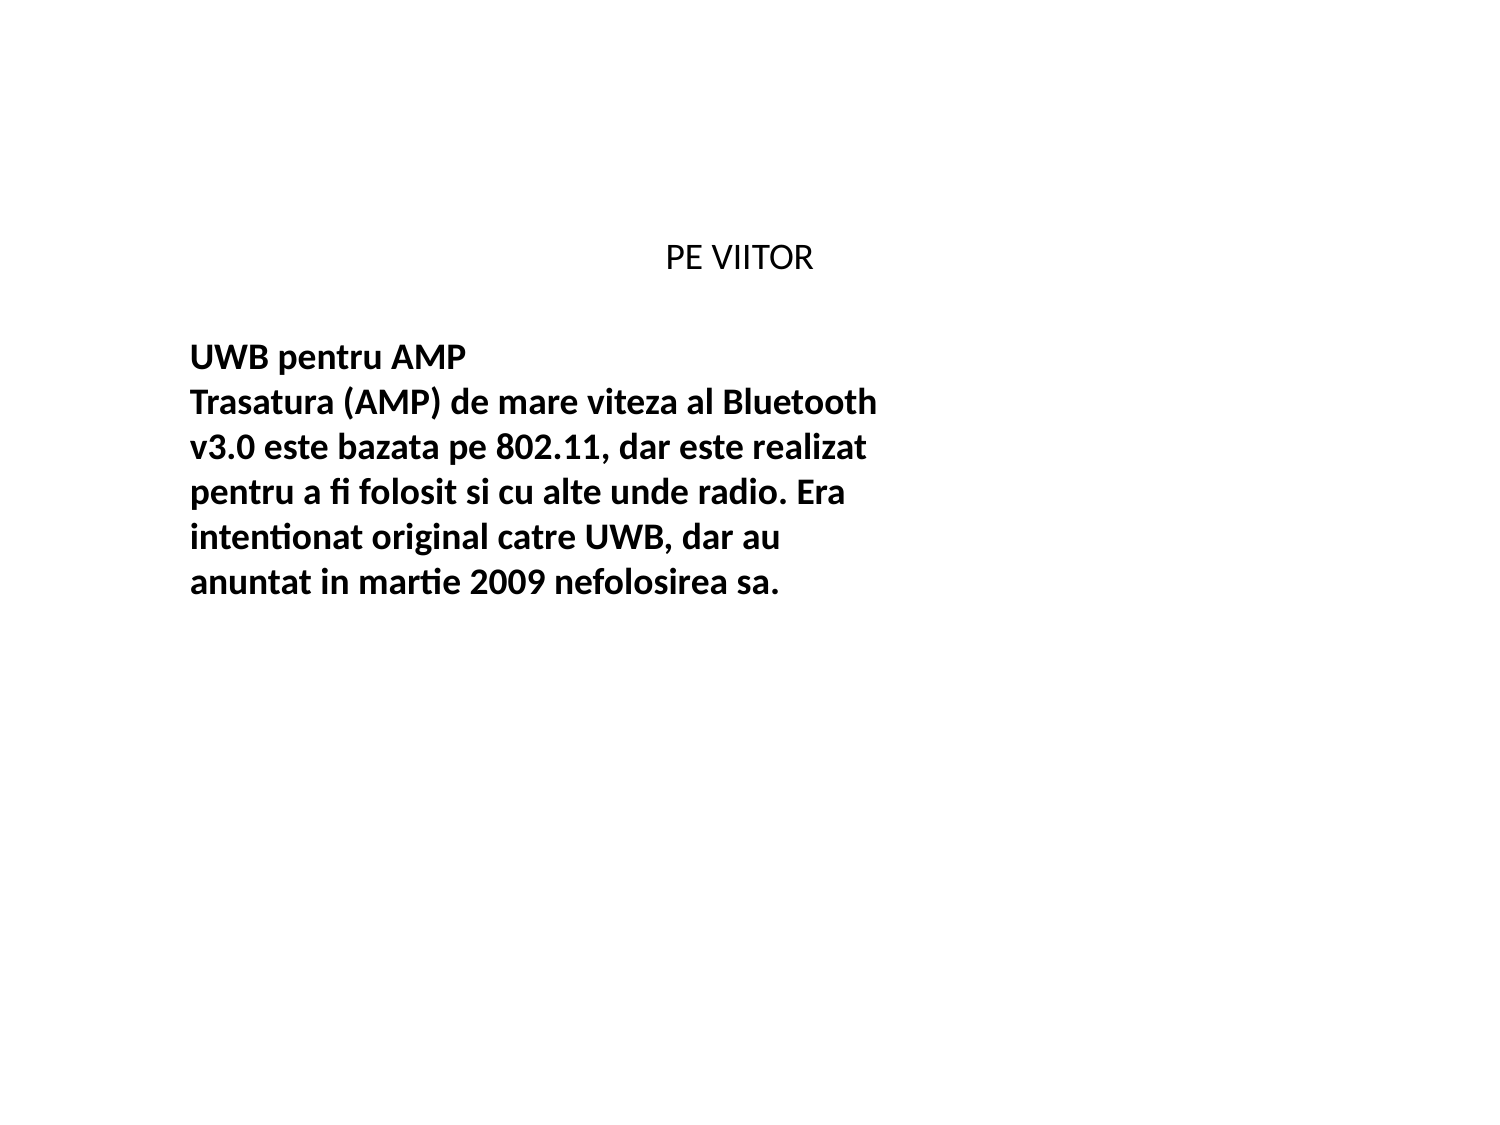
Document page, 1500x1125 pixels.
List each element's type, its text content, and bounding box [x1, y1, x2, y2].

text_box UWB pentru AMP Trasatura (AMP) de mare viteza al Bluetooth v3.0 este bazata pe 802.11, dar este realizat pentru a fi folosit si cu alte unde radio. Era intentionat original catre UWB, dar au anuntat in martie 2009 nefolosirea sa. [174, 324, 900, 655]
text_box PE VIITOR [650, 224, 830, 285]
